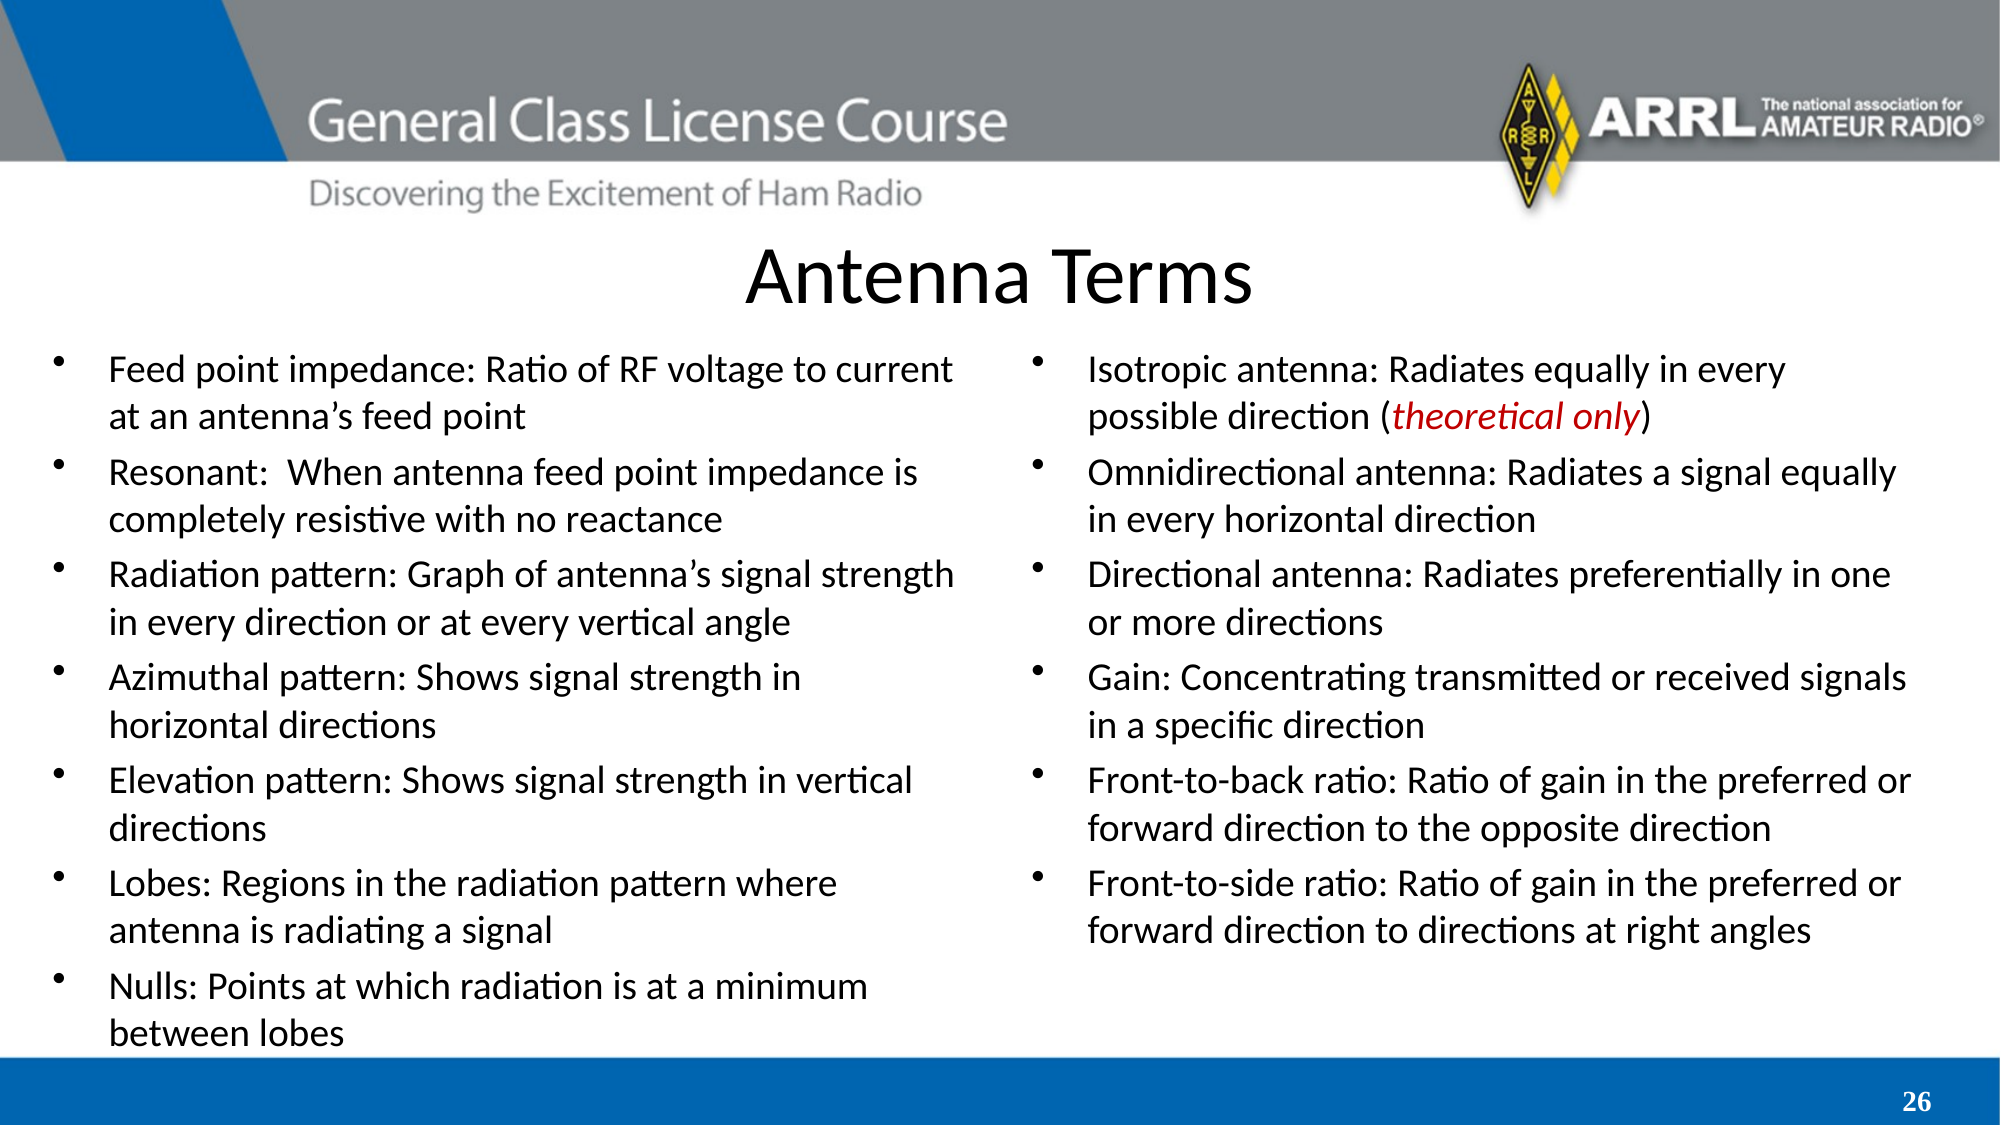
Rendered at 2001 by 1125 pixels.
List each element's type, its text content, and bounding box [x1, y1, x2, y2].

list Feed point impedance: Ratio of RF voltage to current at an antenna’s feed point Resonant: When antenna feed point impedance is completely resistive with no reactance Radiation pattern: Graph of antenna’s signal strength in every direction or at every vertical angle Azimuthal pattern: Shows signal strength in horizontal directions Elevation pattern: Shows signal strength in vertical directions Lobes: Regions in the radiation pattern where antenna is radiating a signal Nulls: Points at which radiation is at a minimum between lobes [37, 335, 984, 1072]
picture [0, 0, 2001, 1125]
title Antenna Terms [99, 212, 1900, 388]
list Isotropic antenna: Radiates equally in every possible direction (theoretical only) Omnidirectional antenna: Radiates a signal equally in every horizontal direction Directional antenna: Radiates preferentially in one or more directions Gain: Concentrating transmitted or received signals in a specific direction Front-to-back ratio: Ratio of gain in the preferred or forward direction to the opposite direction Front-to-side ratio: Ratio of gain in the preferred or forward direction to directions at right angles [1016, 335, 1938, 1047]
